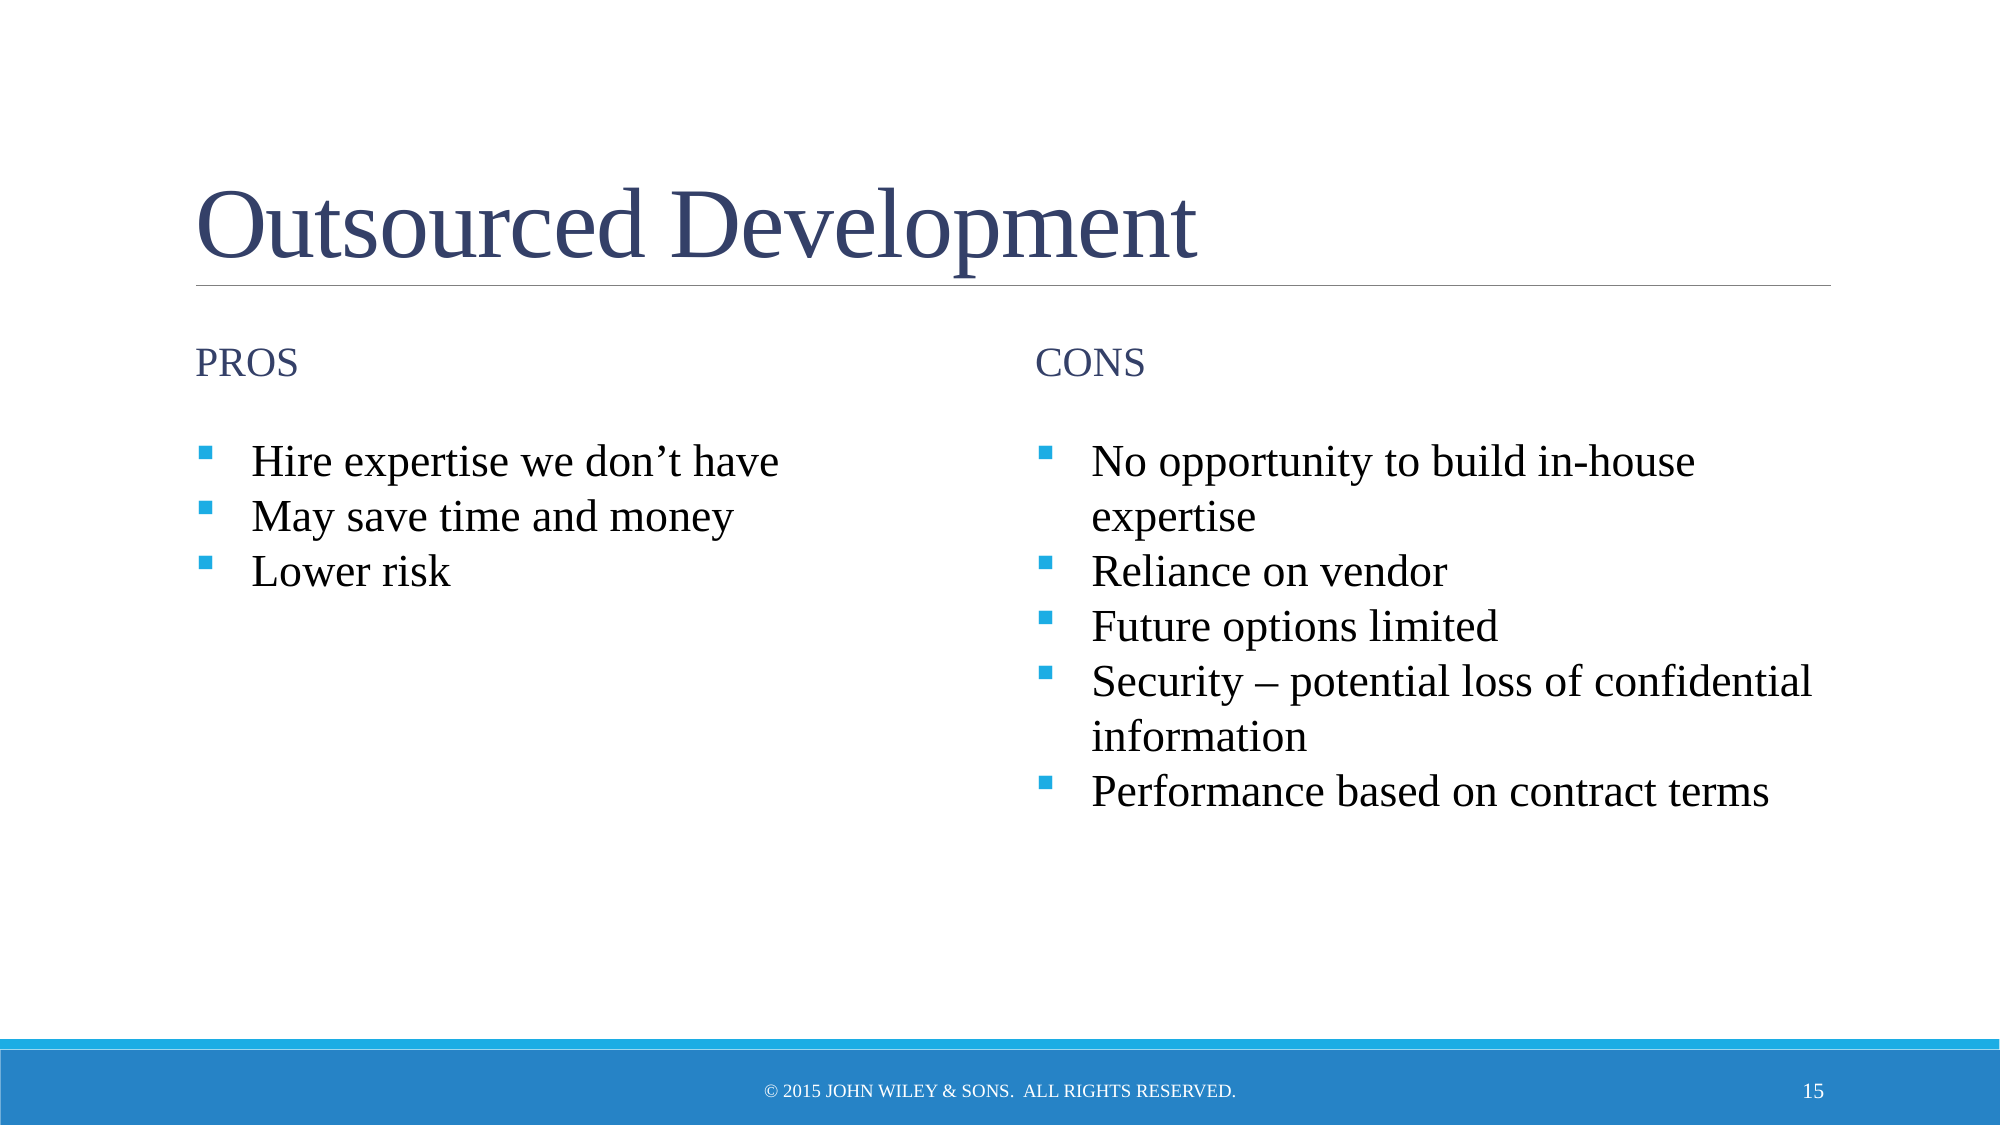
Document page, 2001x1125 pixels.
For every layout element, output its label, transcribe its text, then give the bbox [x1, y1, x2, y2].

list pros [180, 302, 990, 423]
list cons [1020, 302, 1830, 423]
title Outsourced Development [180, 47, 1830, 285]
footer © 2015 John Wiley & Sons. All Rights Reserved. [604, 1059, 1396, 1120]
list Hire expertise we don’t have May save time and money Lower risk [180, 423, 990, 963]
list No opportunity to build in-house expertise Reliance on vendor Future options limited Security – potential loss of confidential information Performance based on contract terms [1020, 423, 1830, 963]
slide_number 15 [1624, 1059, 1840, 1120]
